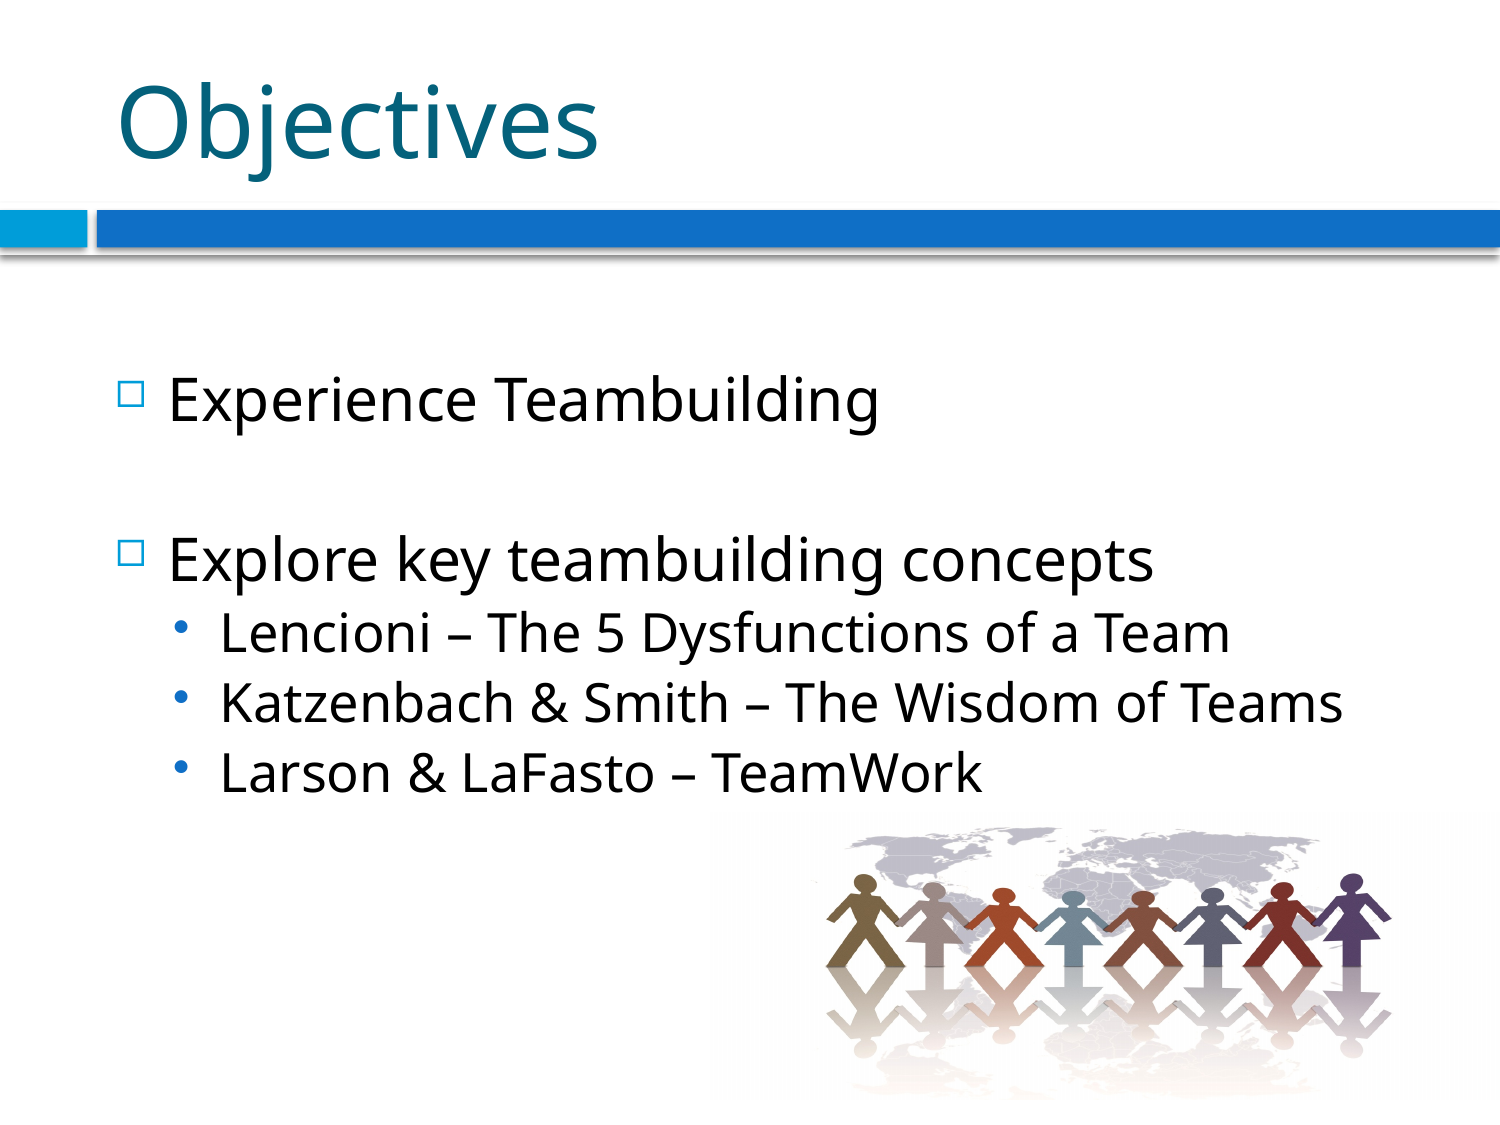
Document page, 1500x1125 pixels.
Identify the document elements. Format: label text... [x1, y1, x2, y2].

picture [708, 812, 1500, 1101]
title Objectives [100, 37, 850, 200]
list Experience Teambuilding Explore key teambuilding concepts Lencioni – The 5 Dysfunctions of a Team Katzenbach & Smith – The Wisdom of Teams Larson & LaFasto – TeamWork [99, 275, 1413, 900]
